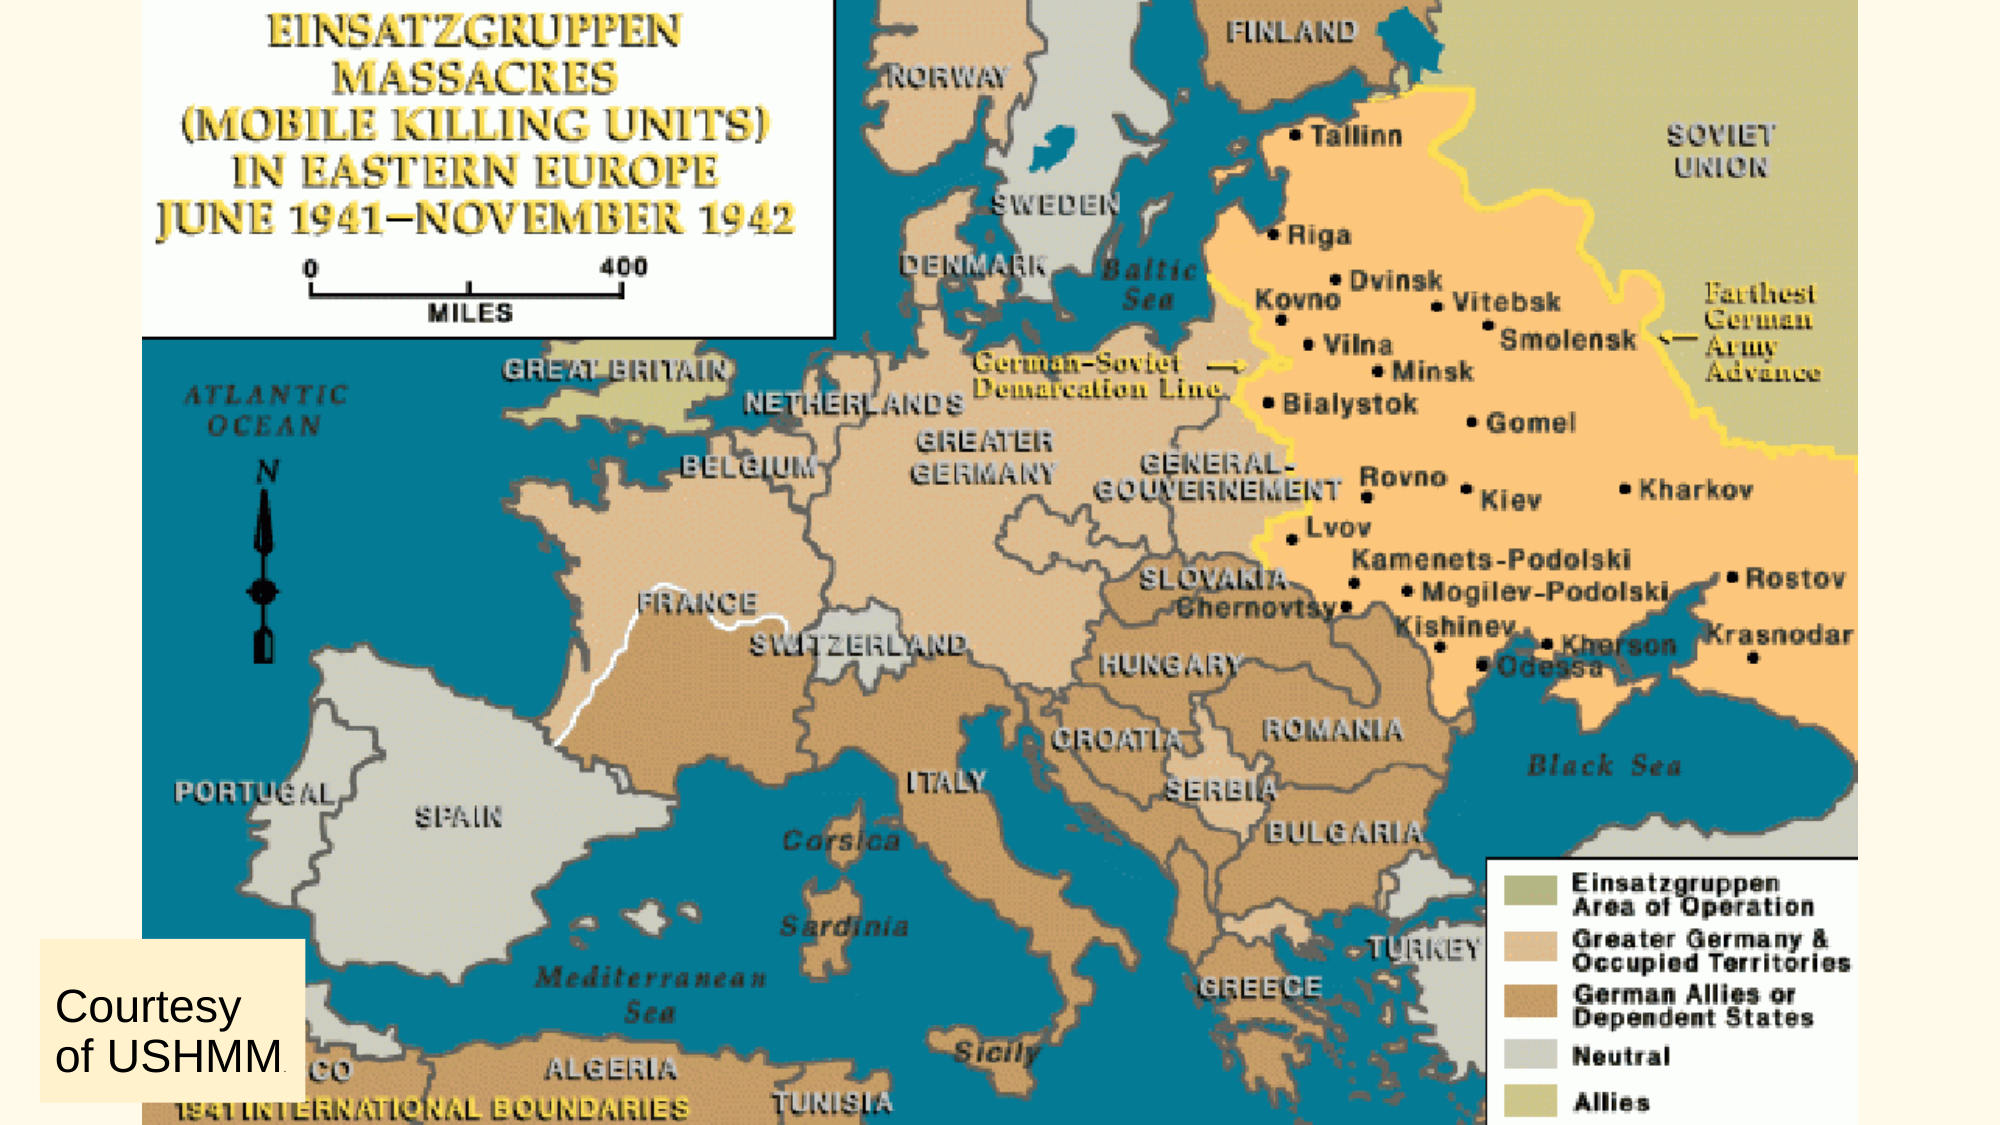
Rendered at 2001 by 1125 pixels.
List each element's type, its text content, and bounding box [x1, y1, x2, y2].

text_box Courtesy of USHMM. [39, 938, 142, 1103]
picture [142, 0, 1858, 1125]
